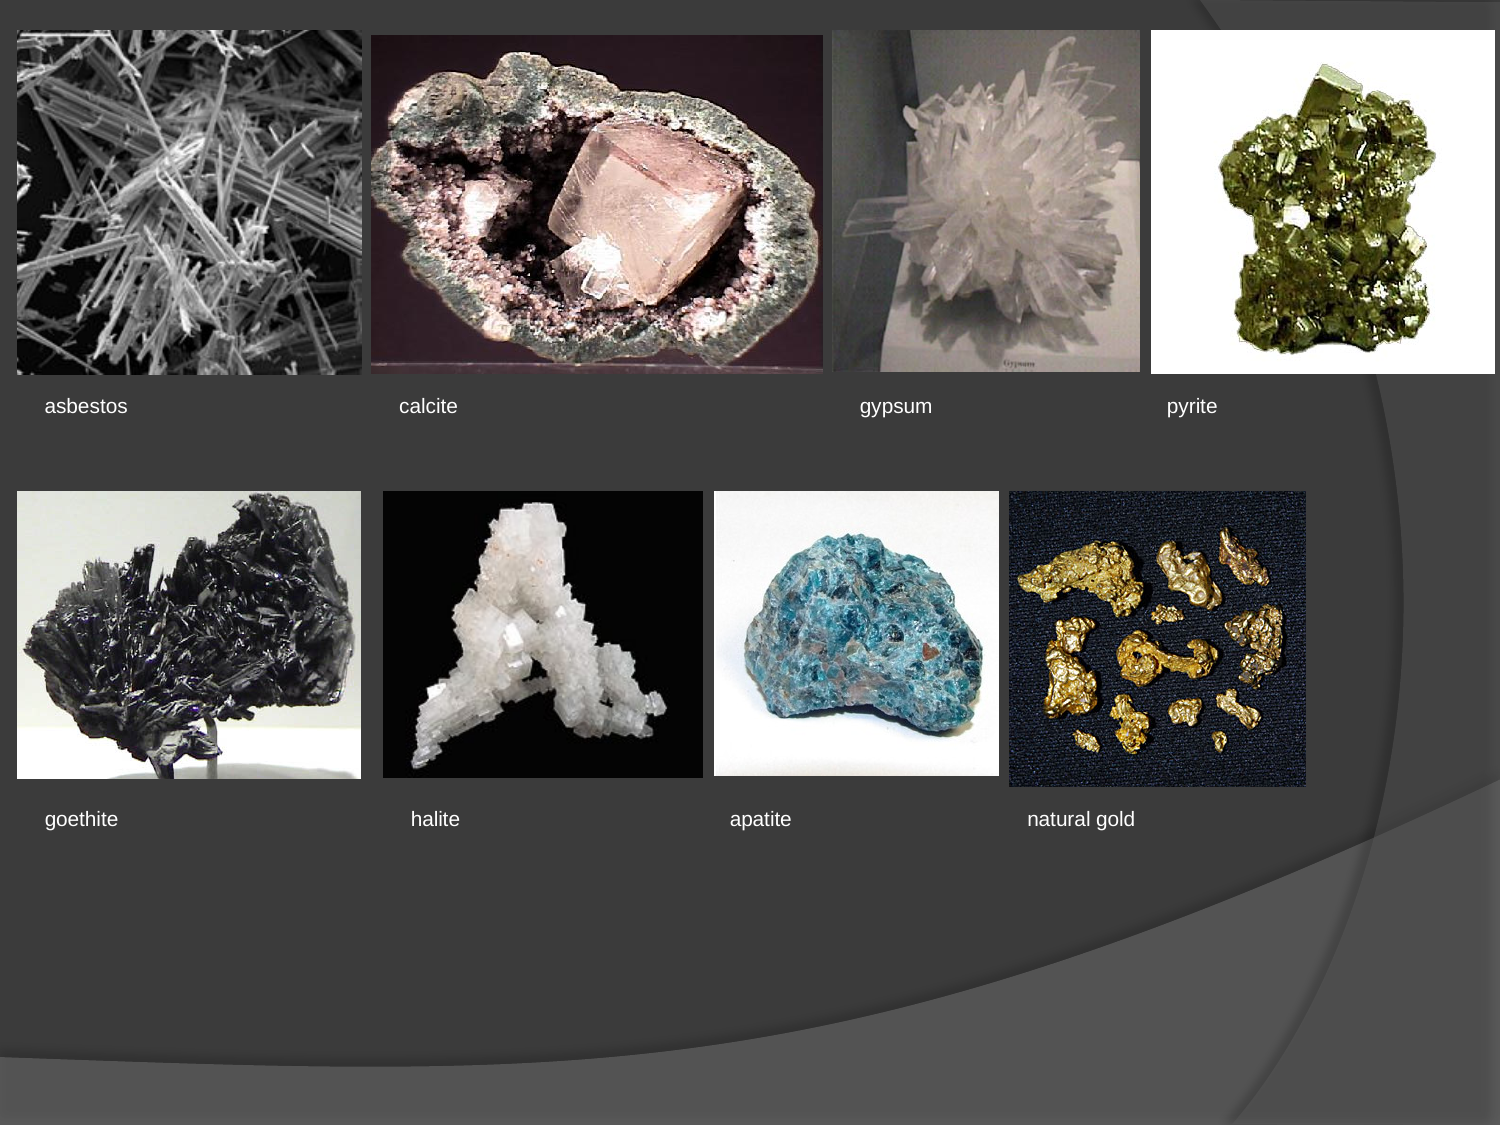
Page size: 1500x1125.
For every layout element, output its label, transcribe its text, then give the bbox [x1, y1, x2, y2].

text_box gypsum [844, 385, 948, 426]
text_box goethite [30, 798, 134, 839]
picture [17, 491, 361, 779]
text_box calcite [384, 385, 473, 426]
picture [383, 491, 703, 778]
picture [714, 491, 999, 776]
text_box apatite [715, 798, 807, 839]
picture [371, 35, 823, 374]
picture [1151, 30, 1495, 374]
text_box pyrite [1152, 385, 1233, 426]
picture [17, 30, 362, 375]
text_box asbestos [29, 385, 143, 426]
text_box halite [396, 798, 476, 839]
picture [1009, 491, 1306, 788]
text_box natural gold [1012, 798, 1151, 839]
picture [832, 30, 1141, 373]
